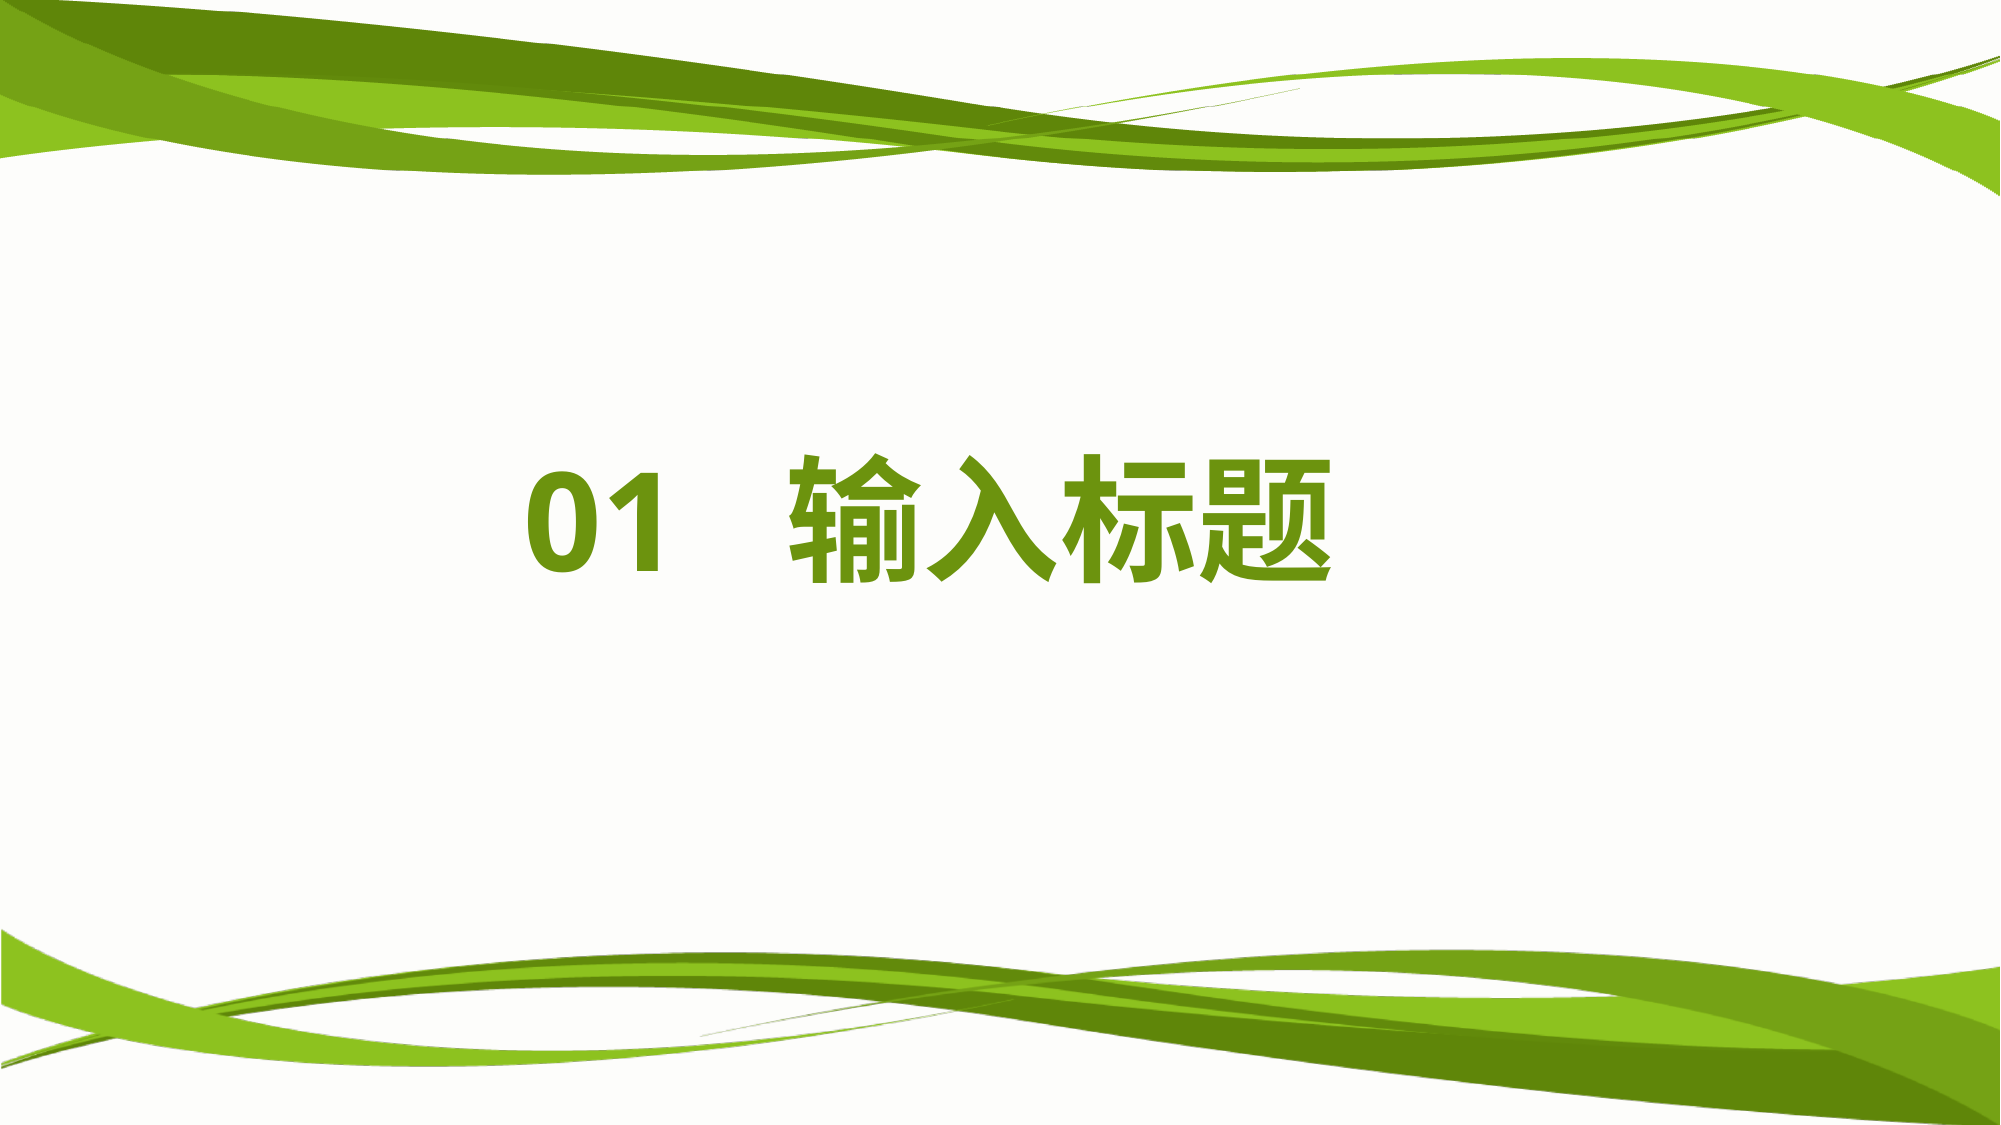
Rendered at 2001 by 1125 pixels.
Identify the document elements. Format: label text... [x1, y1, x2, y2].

picture [0, 0, 2000, 202]
text_box 01 输入标题 [508, 377, 1350, 607]
picture [0, 922, 2000, 1125]
